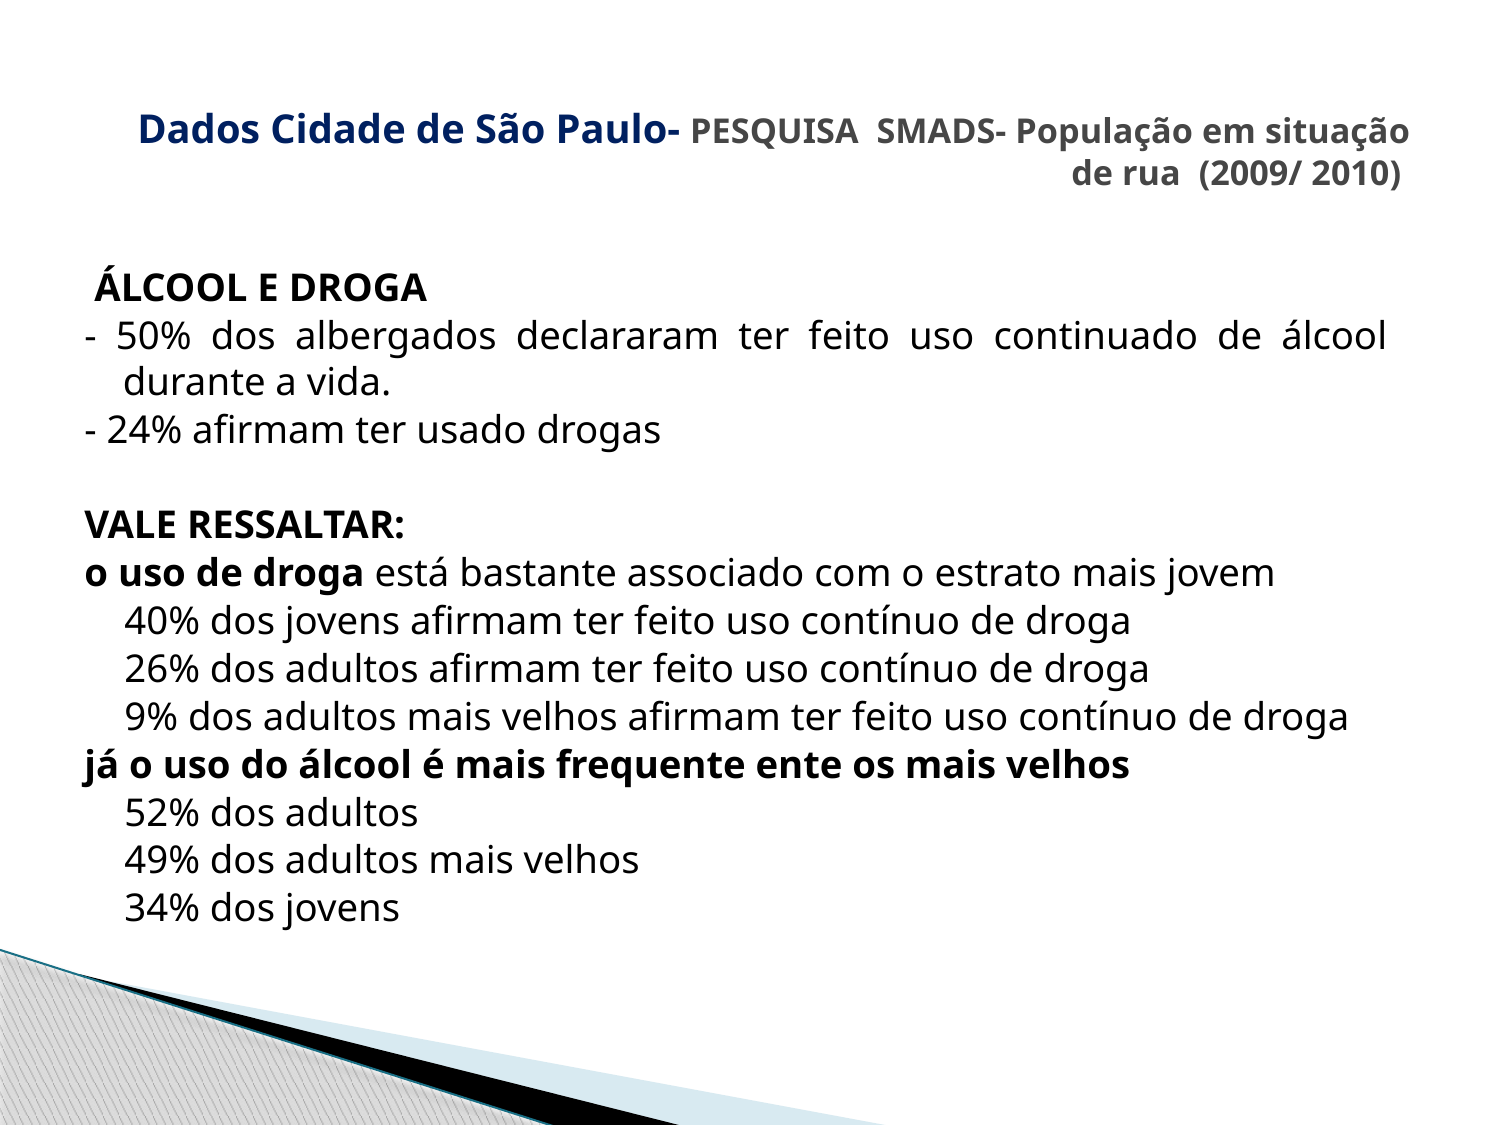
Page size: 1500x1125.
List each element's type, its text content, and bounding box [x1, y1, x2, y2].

list ÁLCOOL E DROGA - 50% dos albergados declararam ter feito uso continuado de álcool durante a vida. - 24% afirmam ter usado drogas VALE RESSALTAR: o uso de droga está bastante associado com o estrato mais jovem 40% dos jovens afirmam ter feito uso contínuo de droga 26% dos adultos afirmam ter feito uso contínuo de droga 9% dos adultos mais velhos afirmam ter feito uso contínuo de droga já o uso do álcool é mais frequente ente os mais velhos 52% dos adultos 49% dos adultos mais velhos 34% dos jovens [53, 208, 1404, 951]
title Dados Cidade de São Paulo- PESQUISA SMADS- População em situação de rua (2009/ 2010) [76, 0, 1425, 256]
